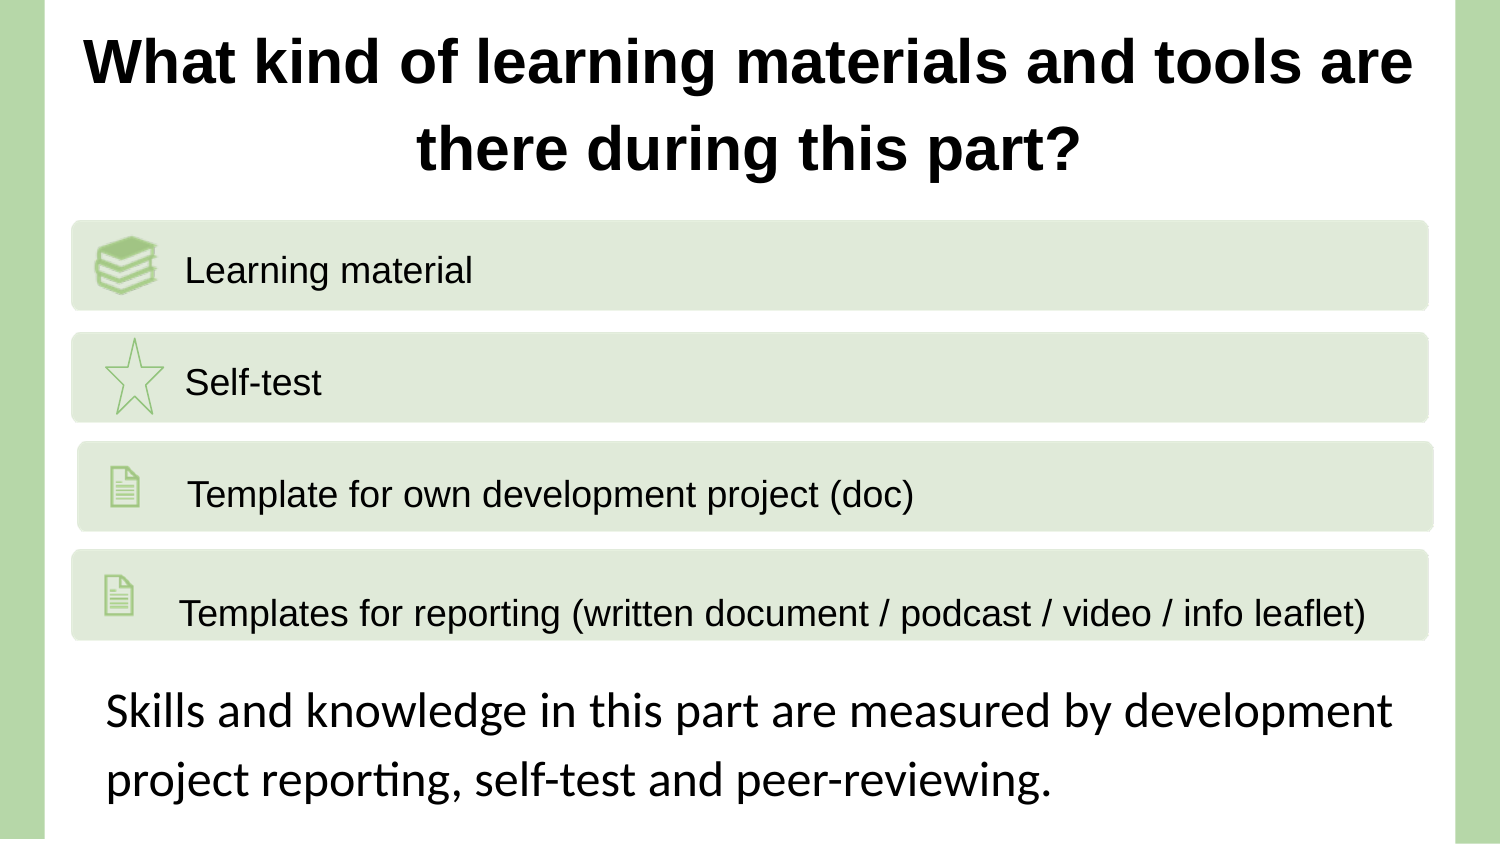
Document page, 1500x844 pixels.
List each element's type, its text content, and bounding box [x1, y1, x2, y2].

title What kind of learning materials and tools are there during this part? [45, 0, 1455, 188]
text_box [0, 0, 45, 839]
list Skills and knowledge in this part are measured by development project reporting, self-test and peer-reviewing. [90, 653, 1410, 822]
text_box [71, 331, 1429, 424]
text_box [71, 219, 1429, 312]
picture [77, 440, 1435, 533]
picture [71, 549, 1429, 641]
text_box [1455, 0, 1500, 844]
